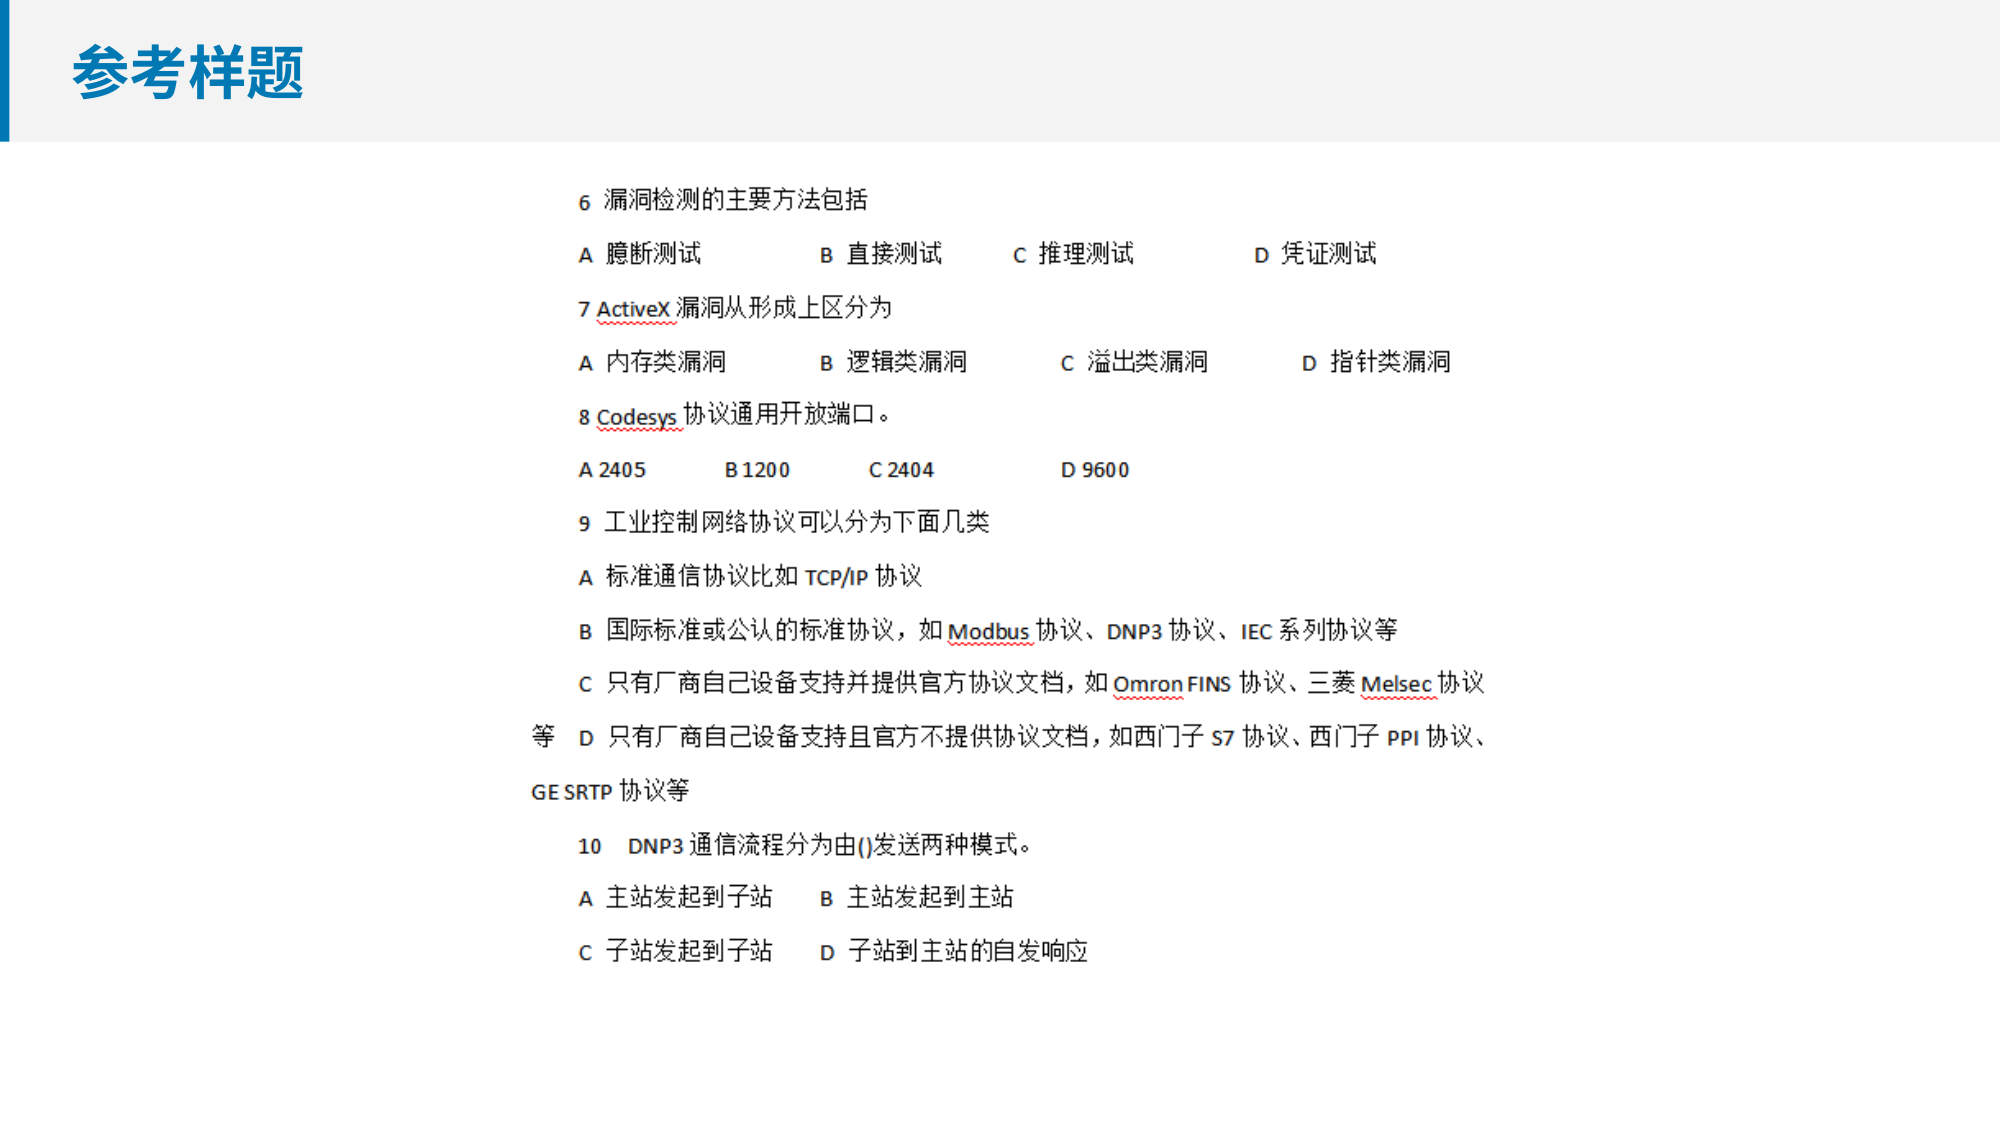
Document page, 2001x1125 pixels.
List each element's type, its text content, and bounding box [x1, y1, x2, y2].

title 参考样题 [56, 26, 1589, 116]
picture [497, 181, 1525, 980]
text_box [85, 233, 1959, 1077]
